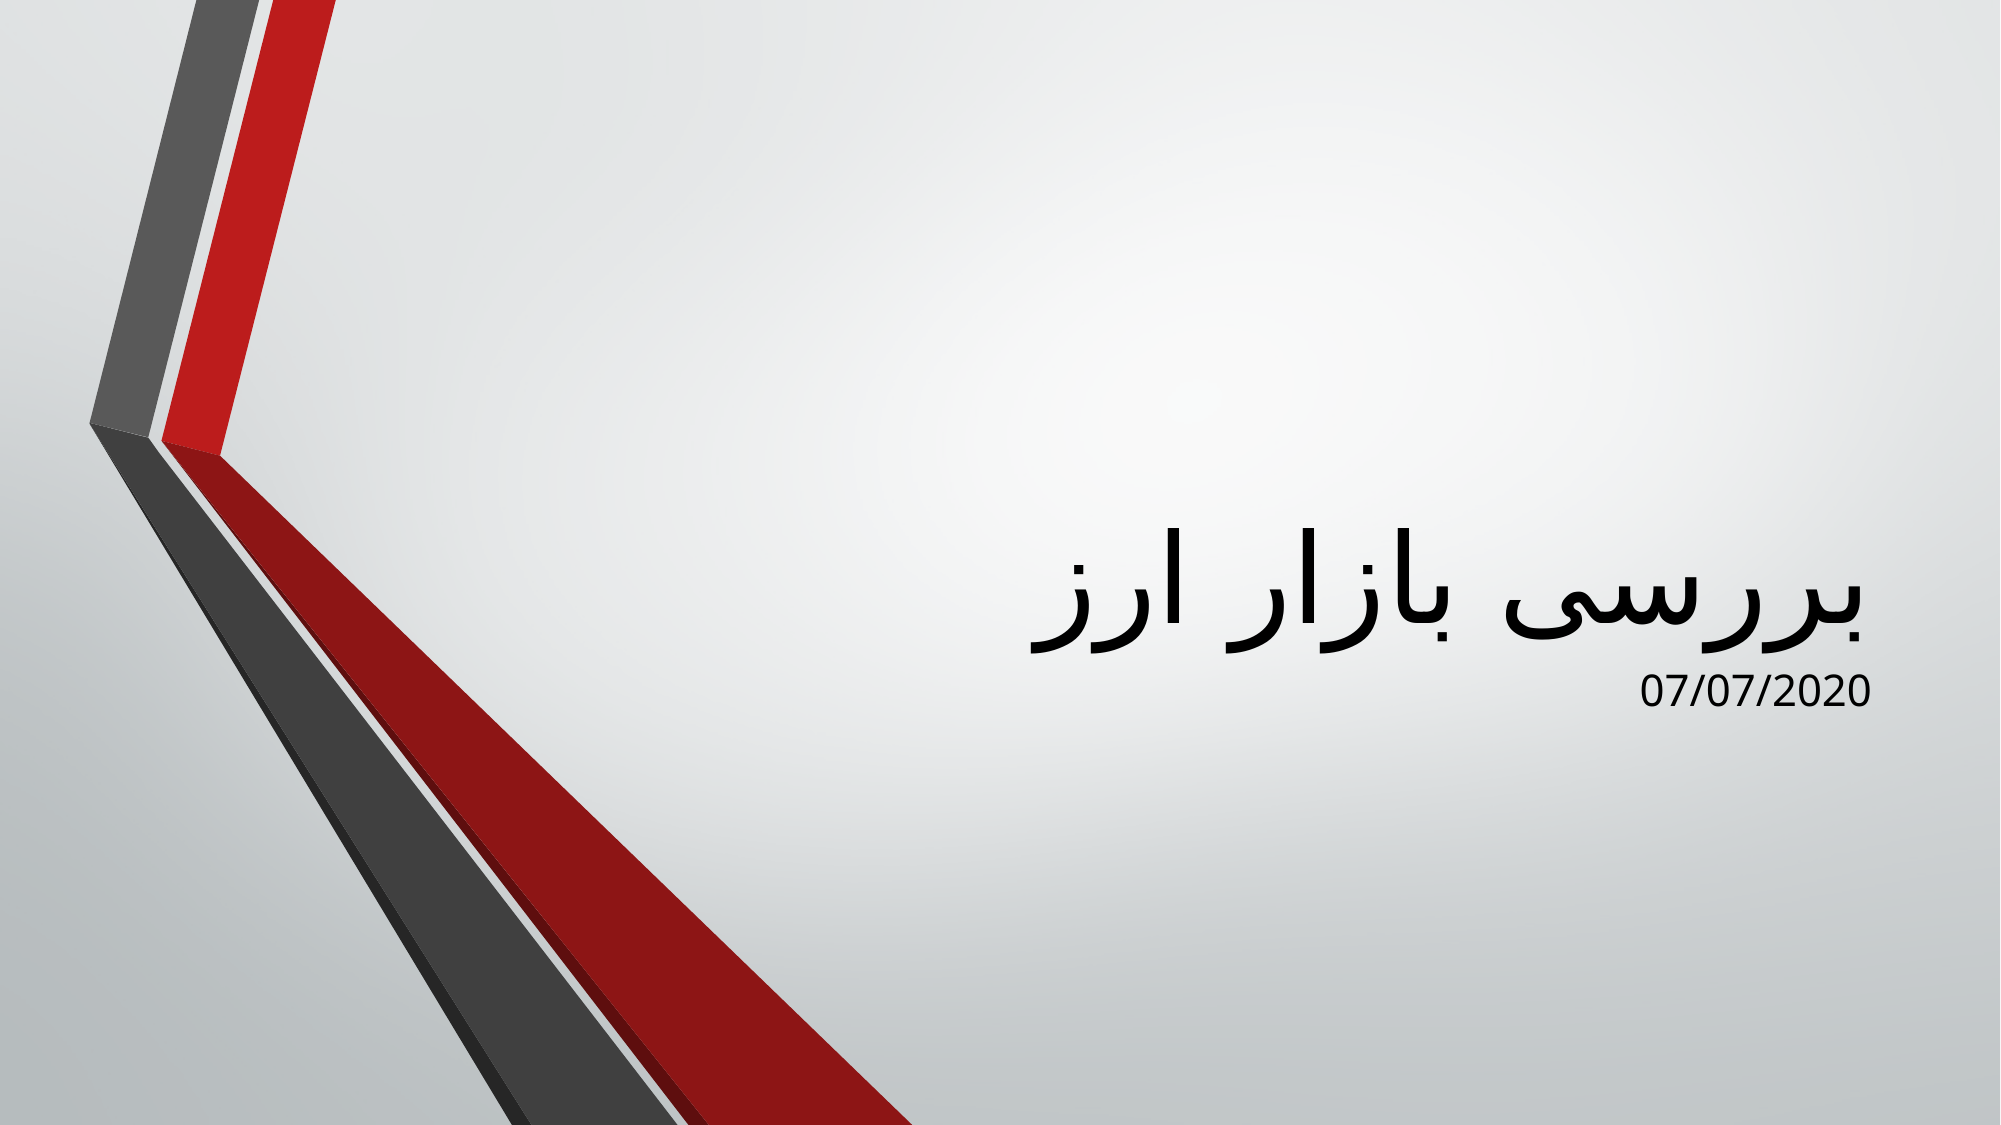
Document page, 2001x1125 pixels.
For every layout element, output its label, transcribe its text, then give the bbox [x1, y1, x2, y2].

subtitle 07/07/2020 [740, 655, 1887, 884]
title بررسی بازار ارز [480, 226, 1887, 656]
